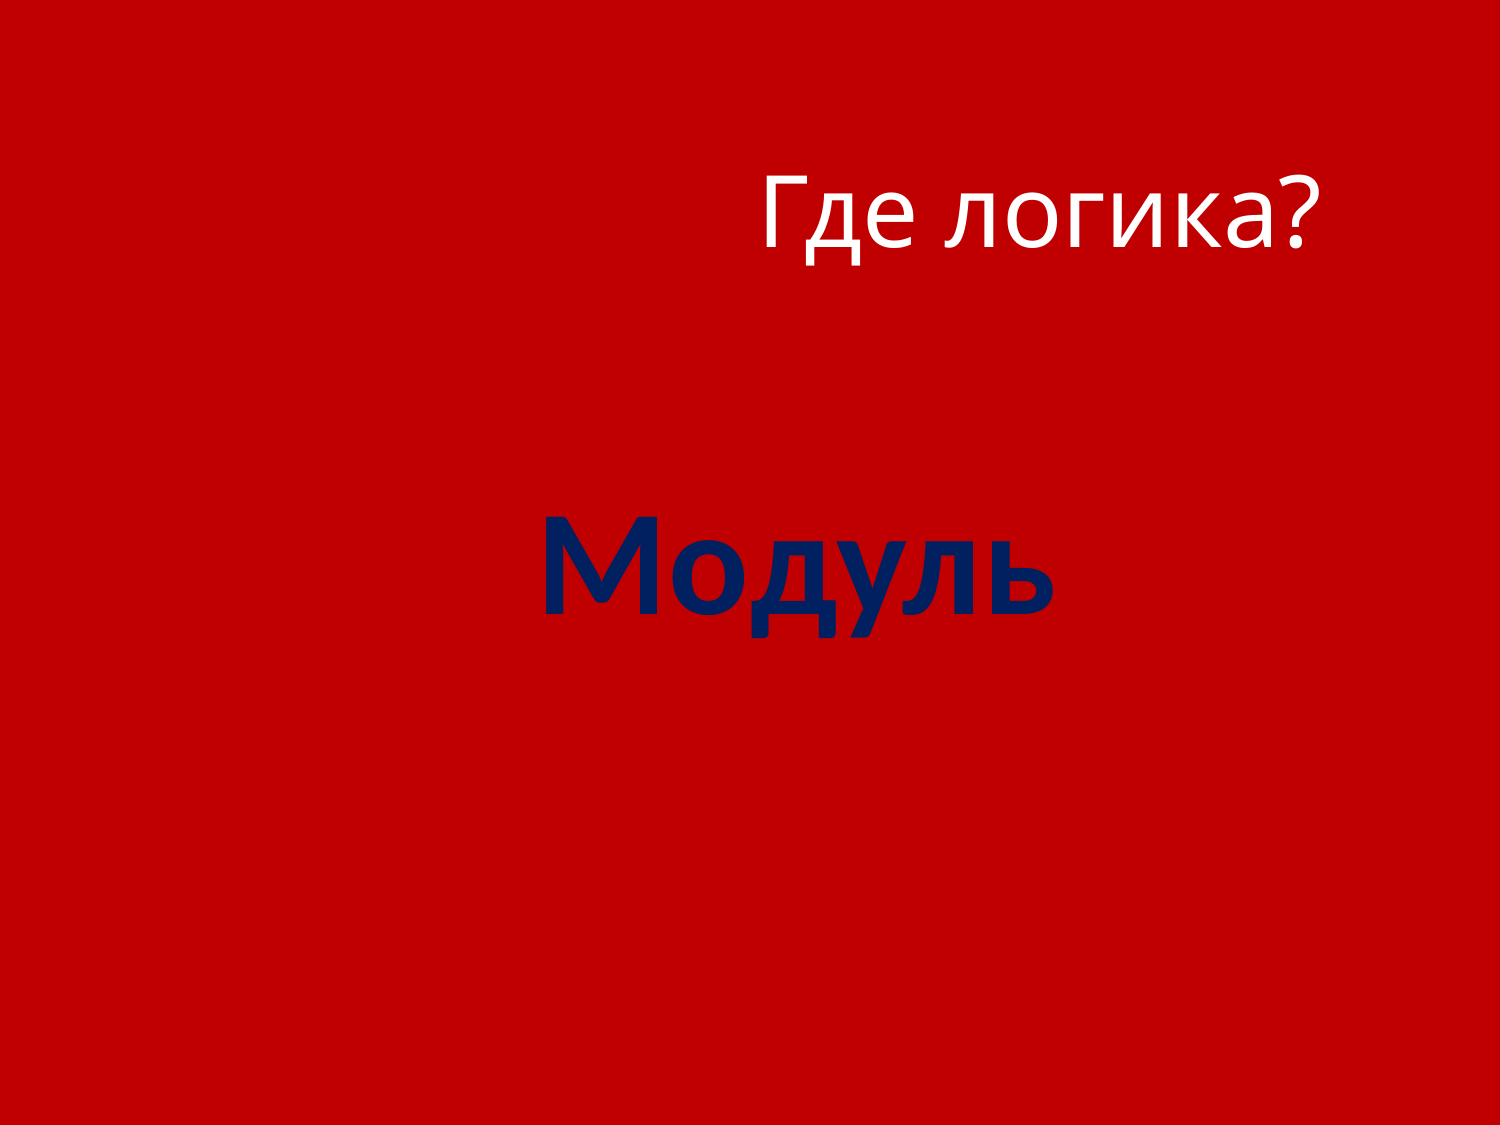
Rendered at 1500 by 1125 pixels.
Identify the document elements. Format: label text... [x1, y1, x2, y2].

text_box Где логика? [742, 140, 1338, 276]
text_box Модуль [521, 456, 1073, 652]
